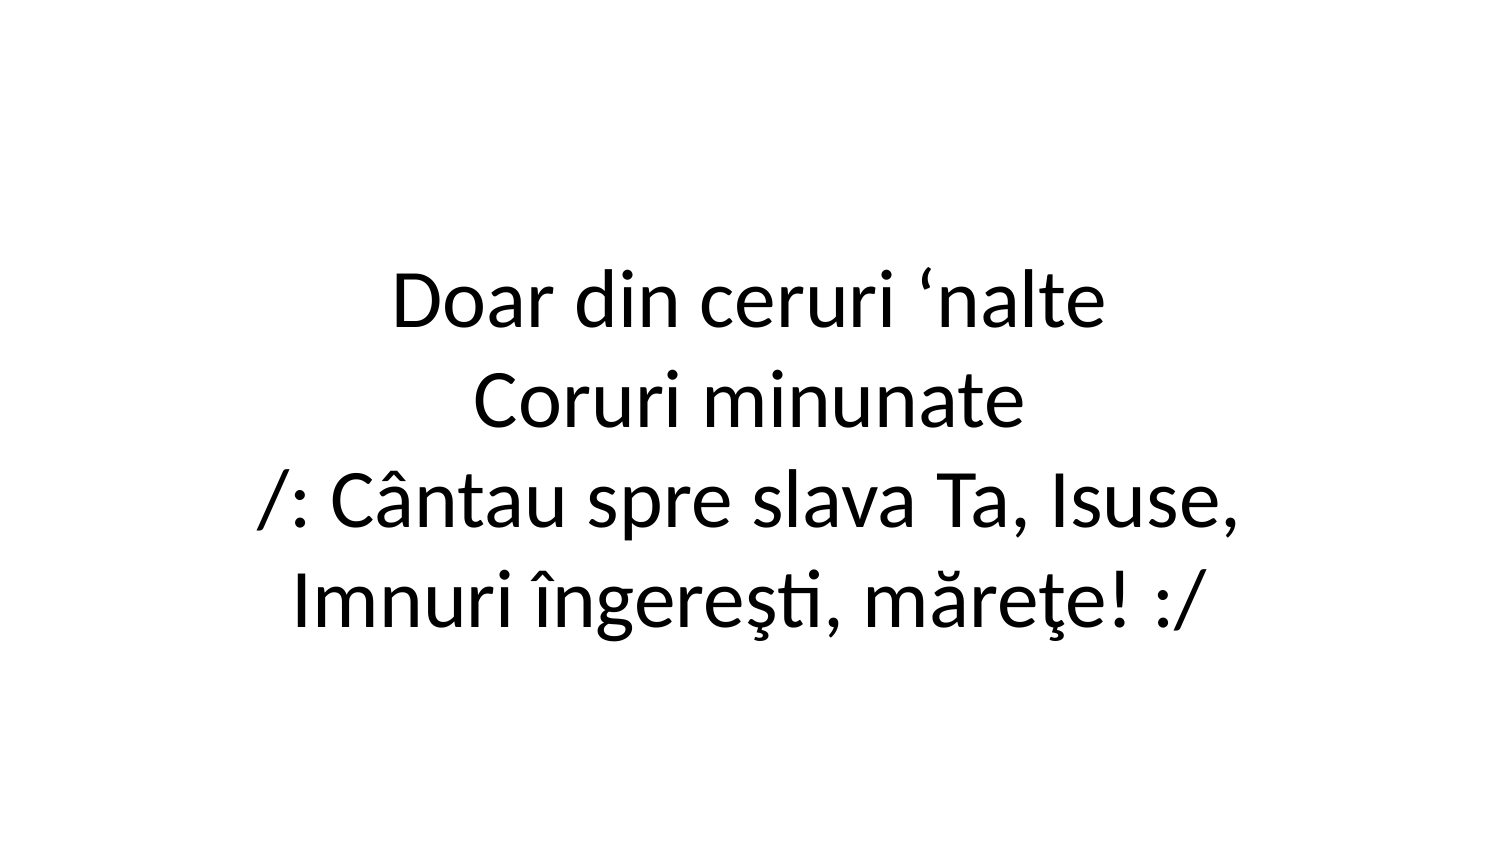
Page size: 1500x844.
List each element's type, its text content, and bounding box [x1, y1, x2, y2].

text_box Doar din ceruri ‘nalte Coruri minunate /: Cântau spre slava Ta, Isuse, Imnuri îngereşti, măreţe! :/ [242, 192, 1258, 652]
